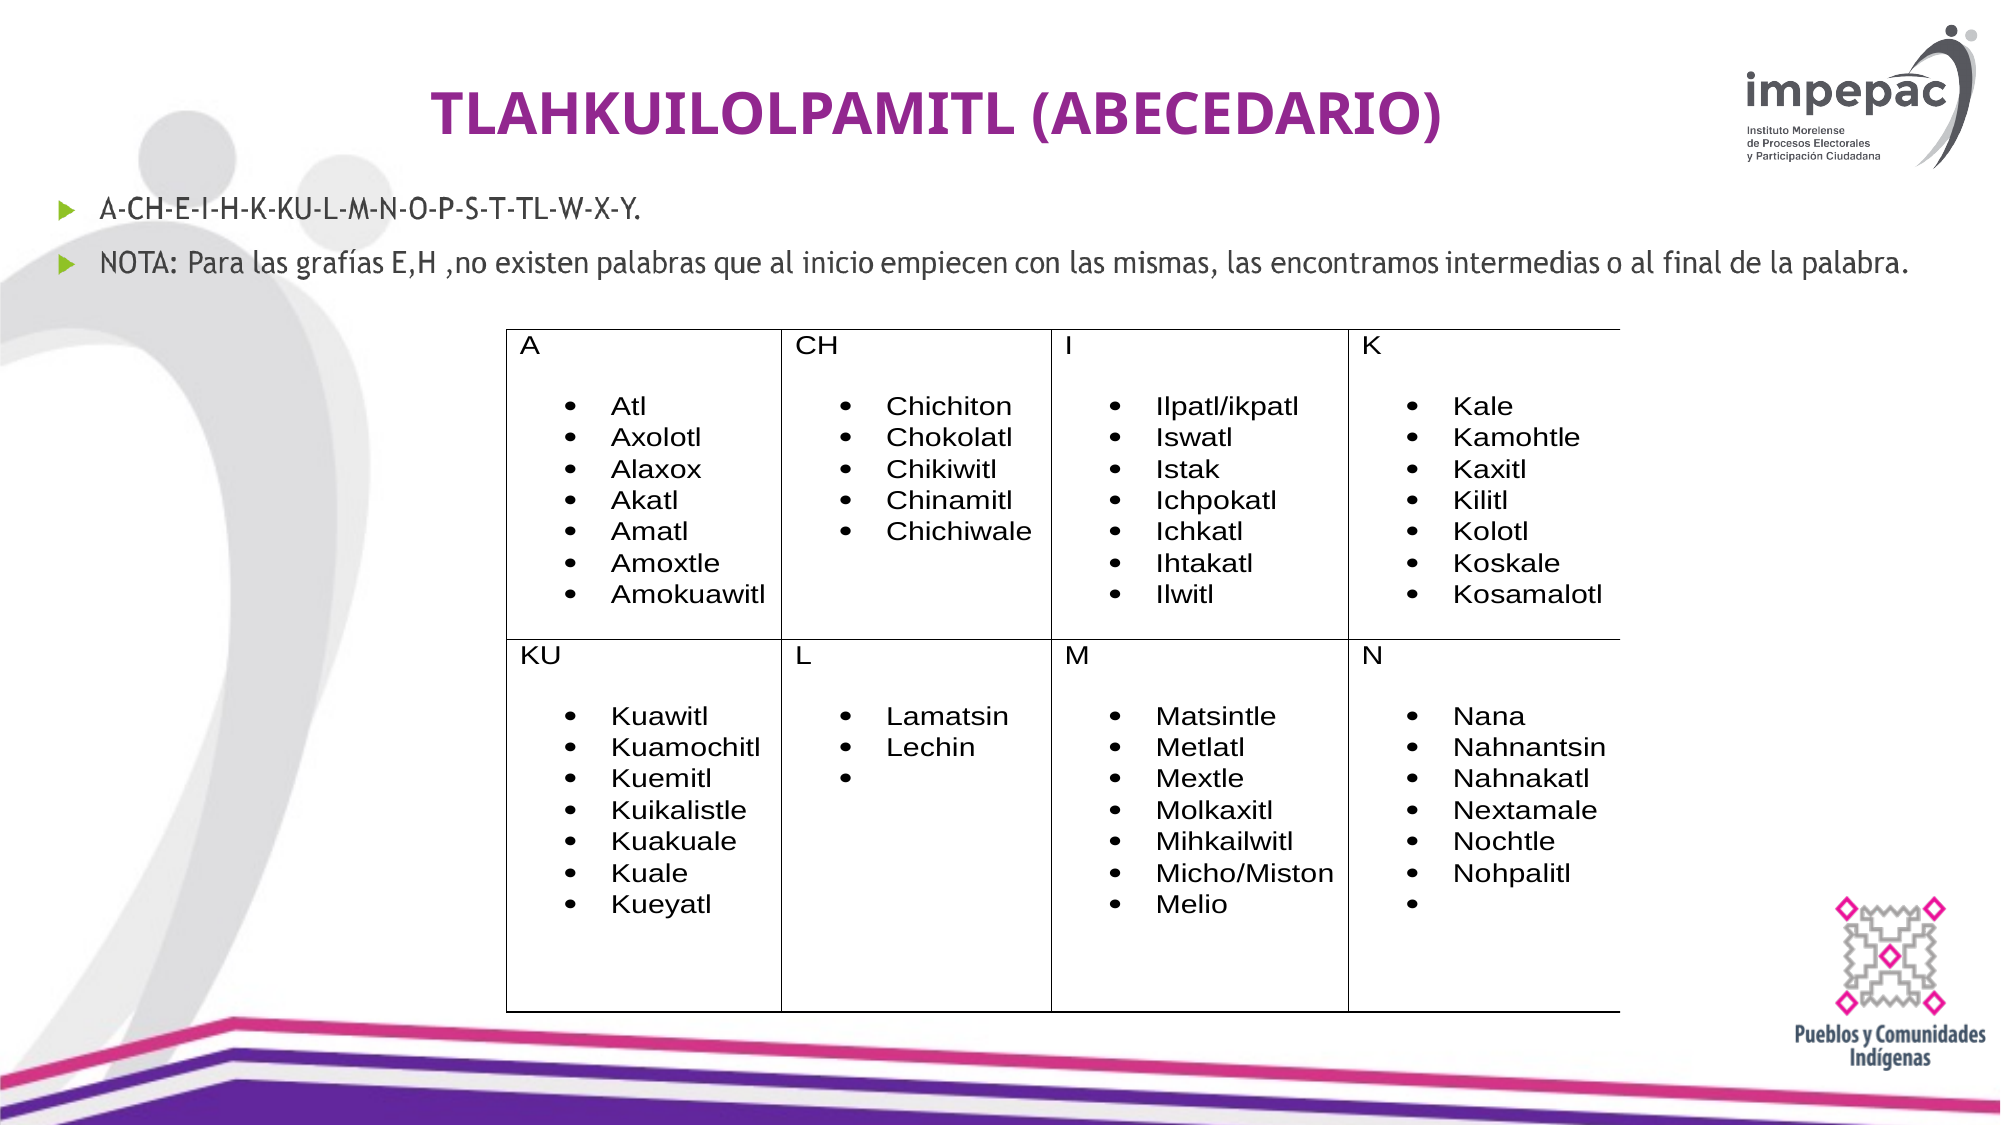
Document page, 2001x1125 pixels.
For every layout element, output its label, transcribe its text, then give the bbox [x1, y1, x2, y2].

title TLAHKUILOLPAMITL (ABECEDARIO) [373, 12, 1501, 178]
text_box [297, 298, 1789, 997]
picture [0, 20, 2001, 1125]
